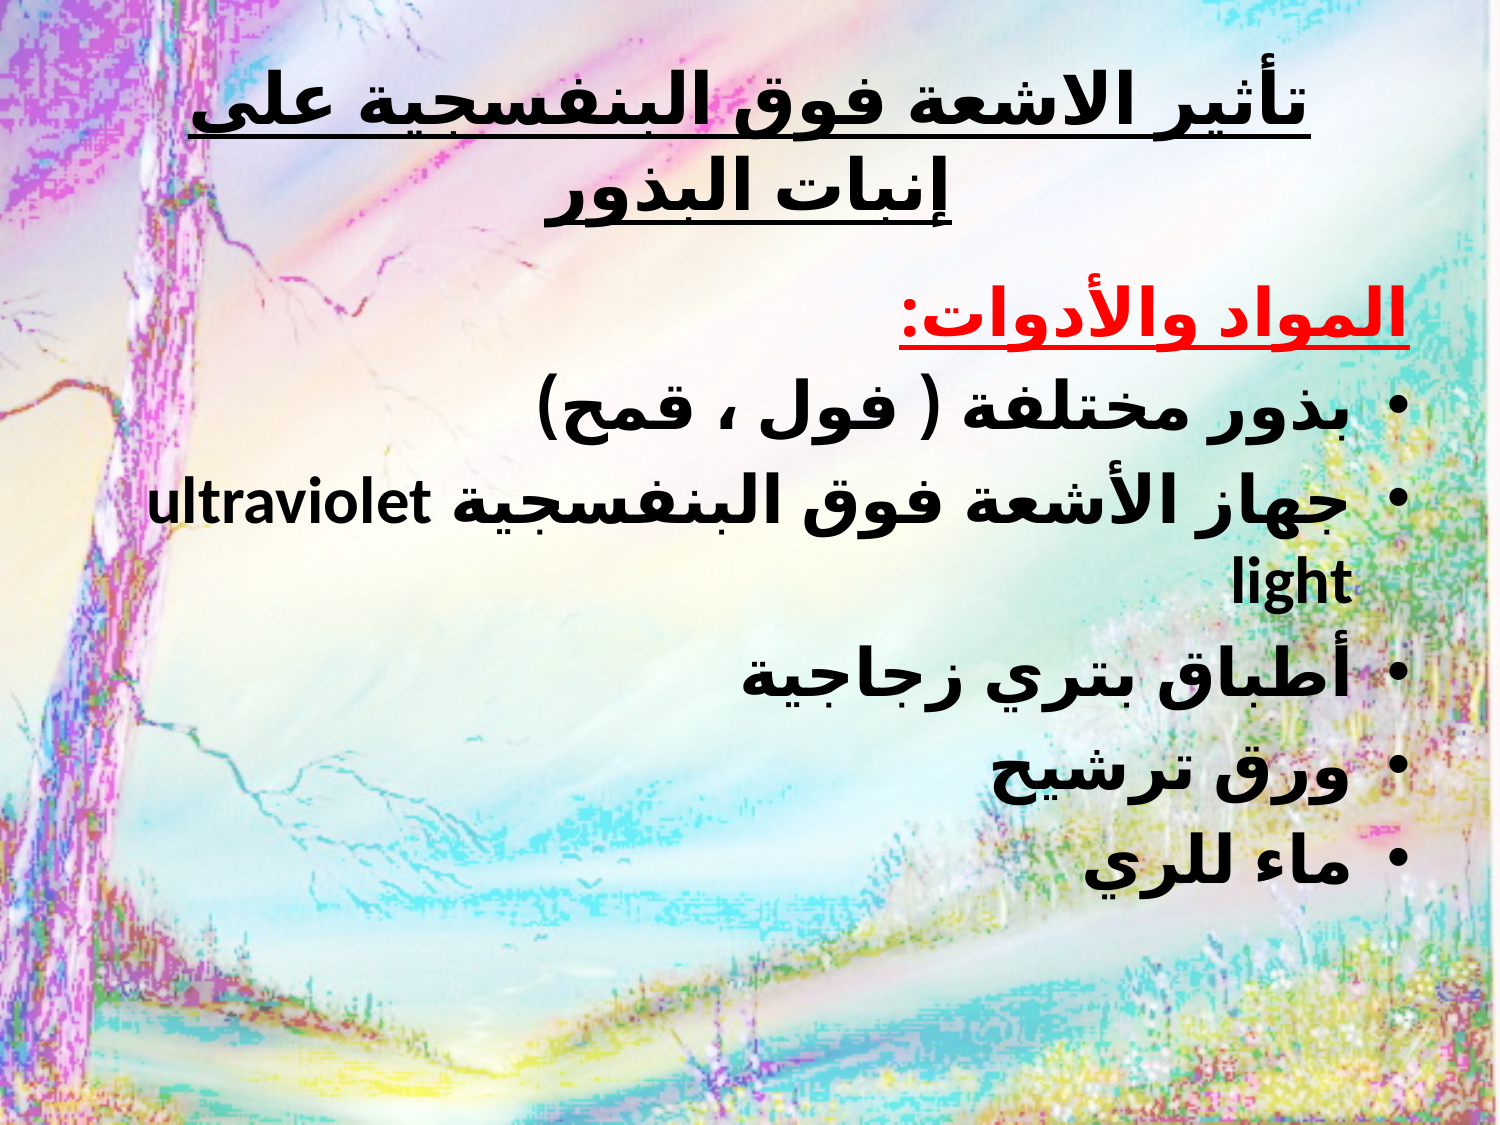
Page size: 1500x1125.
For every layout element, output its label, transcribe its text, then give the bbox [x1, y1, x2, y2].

list المواد والأدوات: بذور مختلفة ( فول ، قمح) جهاز الأشعة فوق البنفسجية ultraviolet light أطباق بتري زجاجية ورق ترشيح ماء للري [75, 262, 1425, 1005]
title تأثير الاشعة فوق البنفسجية على إنبات البذور [75, 45, 1425, 233]
